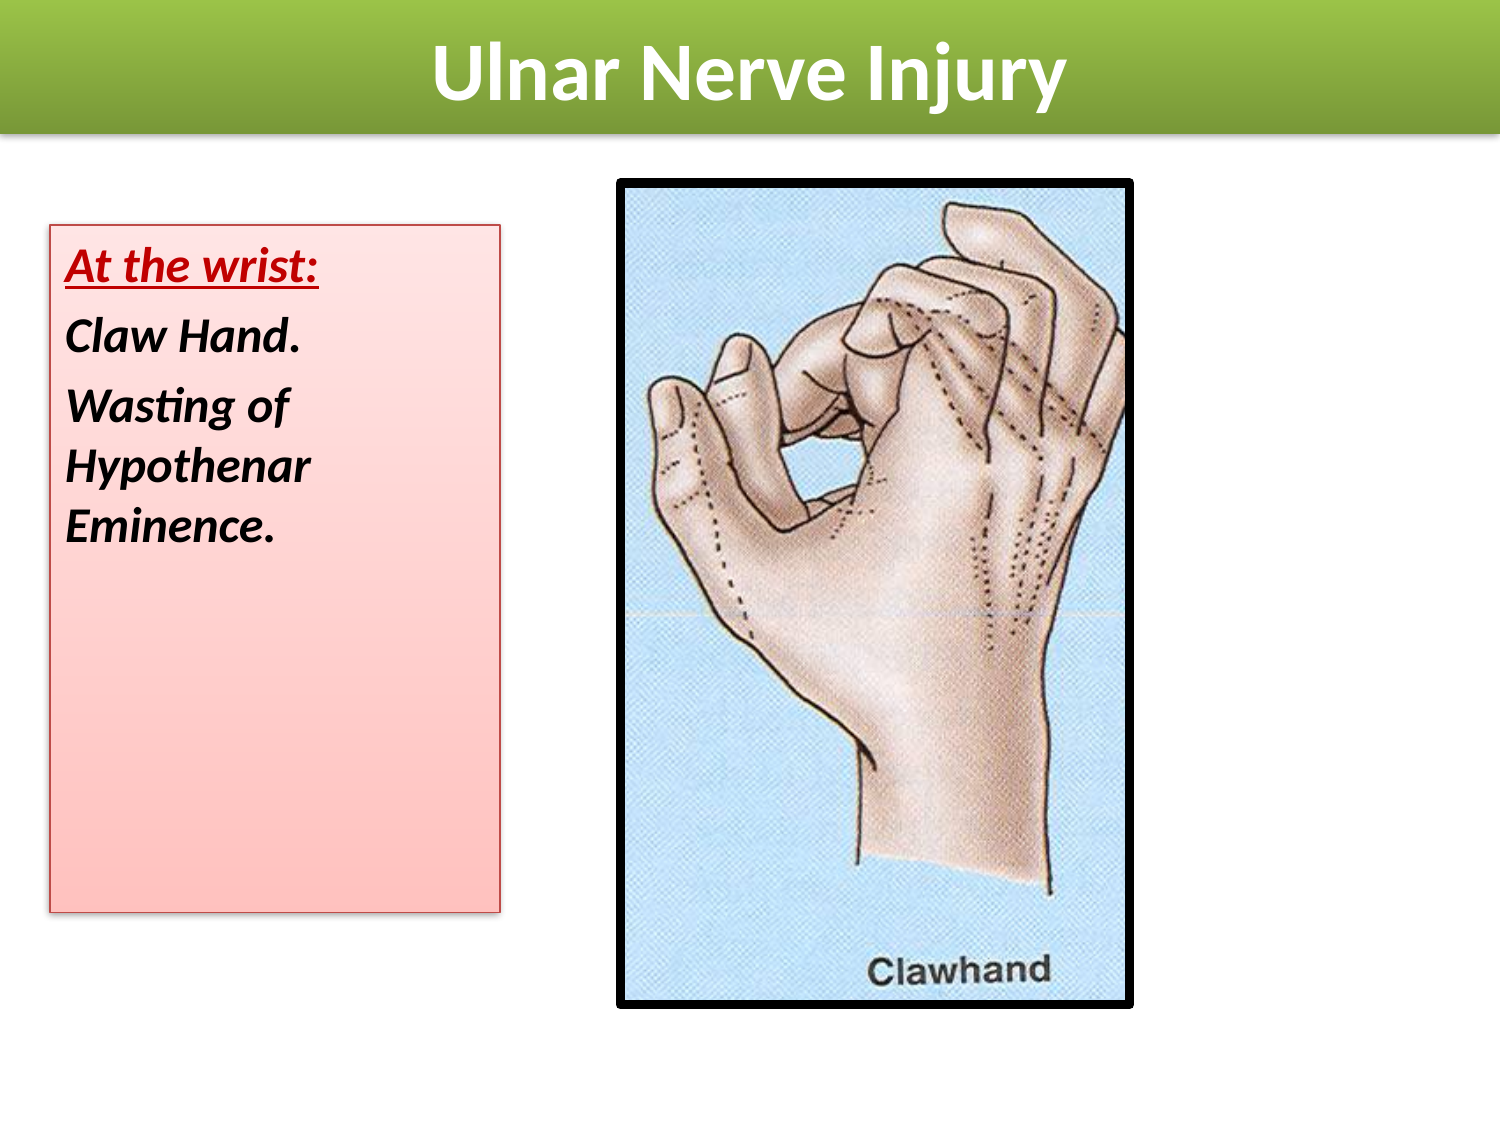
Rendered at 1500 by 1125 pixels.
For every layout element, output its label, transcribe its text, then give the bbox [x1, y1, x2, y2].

list At the wrist: Claw Hand. Wasting of Hypothenar Eminence. [49, 224, 501, 913]
text_box Ulnar Nerve Injury [0, 0, 1500, 134]
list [624, 187, 1126, 1001]
